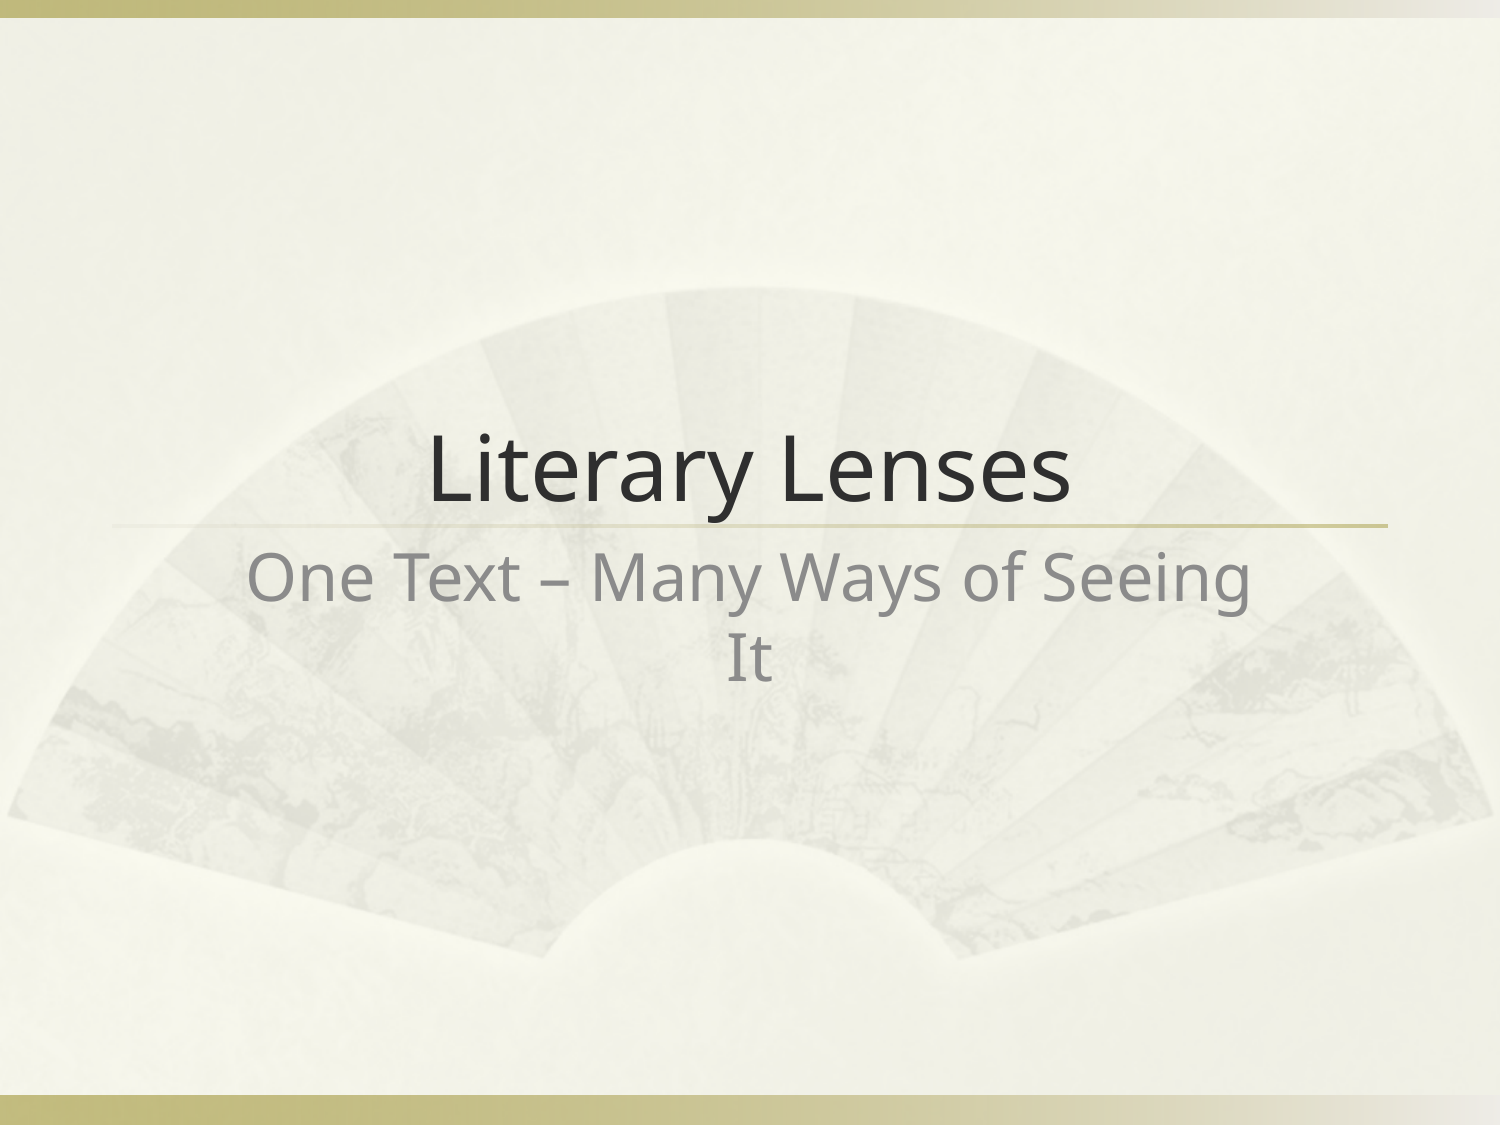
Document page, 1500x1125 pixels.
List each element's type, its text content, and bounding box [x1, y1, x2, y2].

title Literary Lenses [112, 274, 1388, 528]
subtitle One Text – Many Ways of Seeing It [224, 527, 1276, 816]
